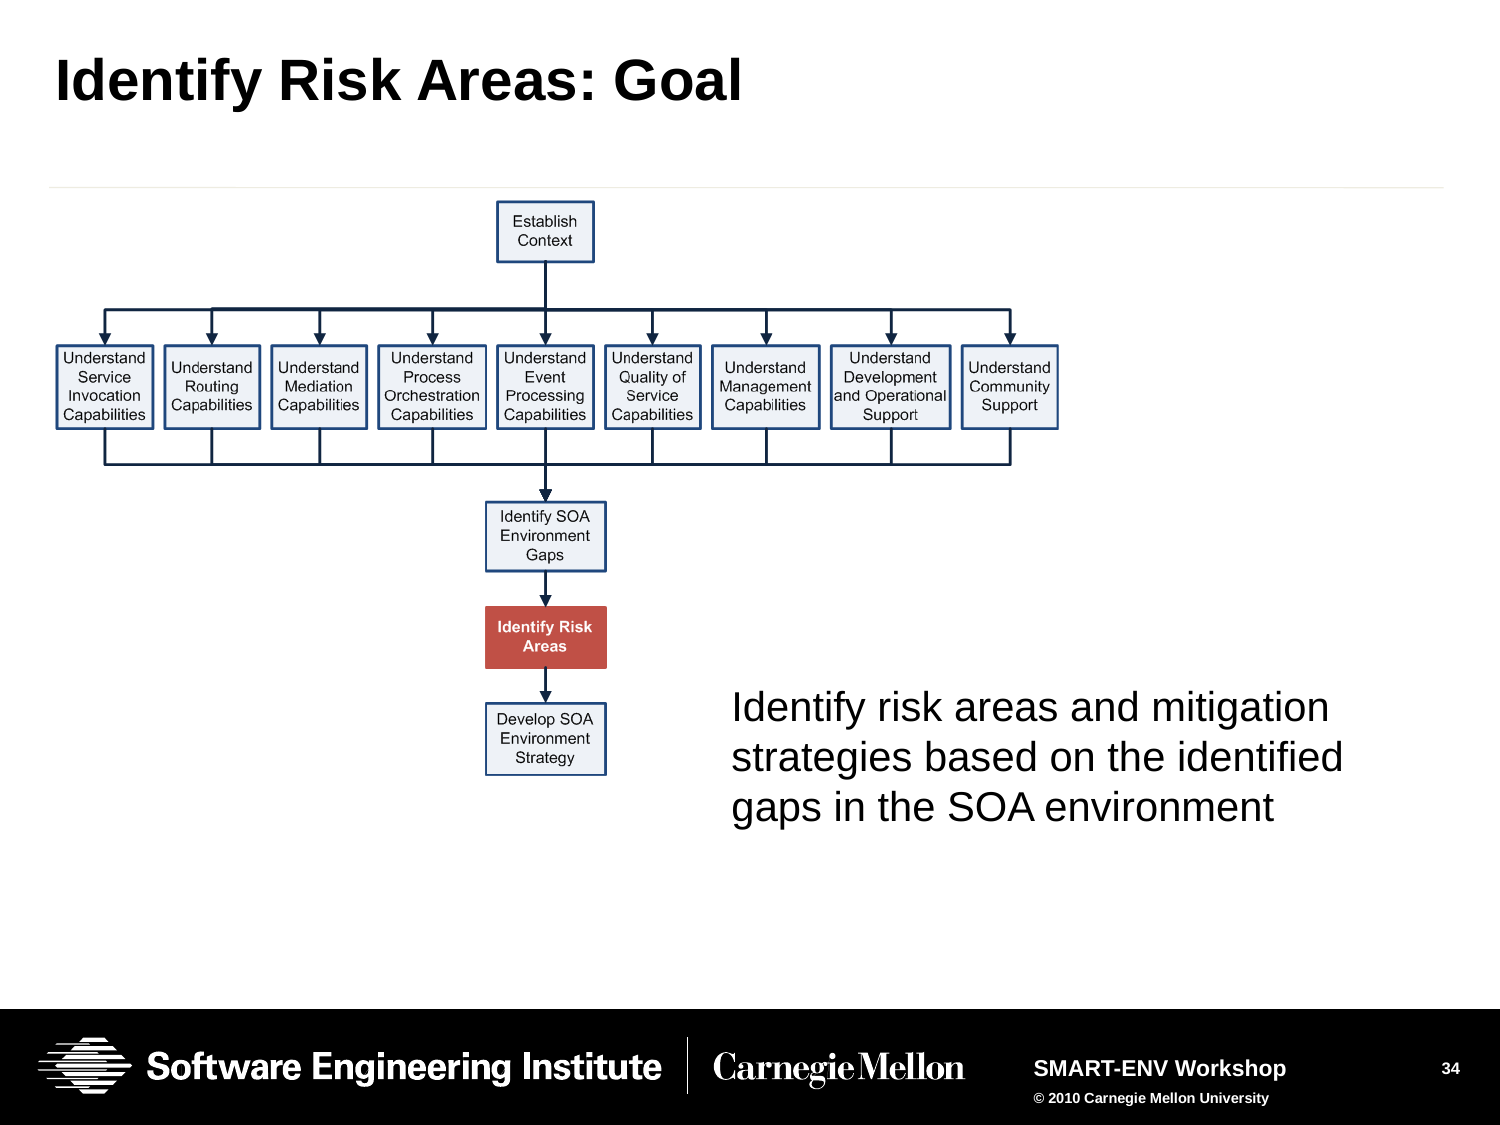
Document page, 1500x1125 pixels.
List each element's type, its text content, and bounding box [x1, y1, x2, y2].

text_box Identify risk areas and mitigation strategies based on the identified gaps in the SOA environment [716, 672, 1435, 838]
picture [53, 198, 1059, 776]
title Identify Risk Areas: Goal [55, 49, 1451, 114]
